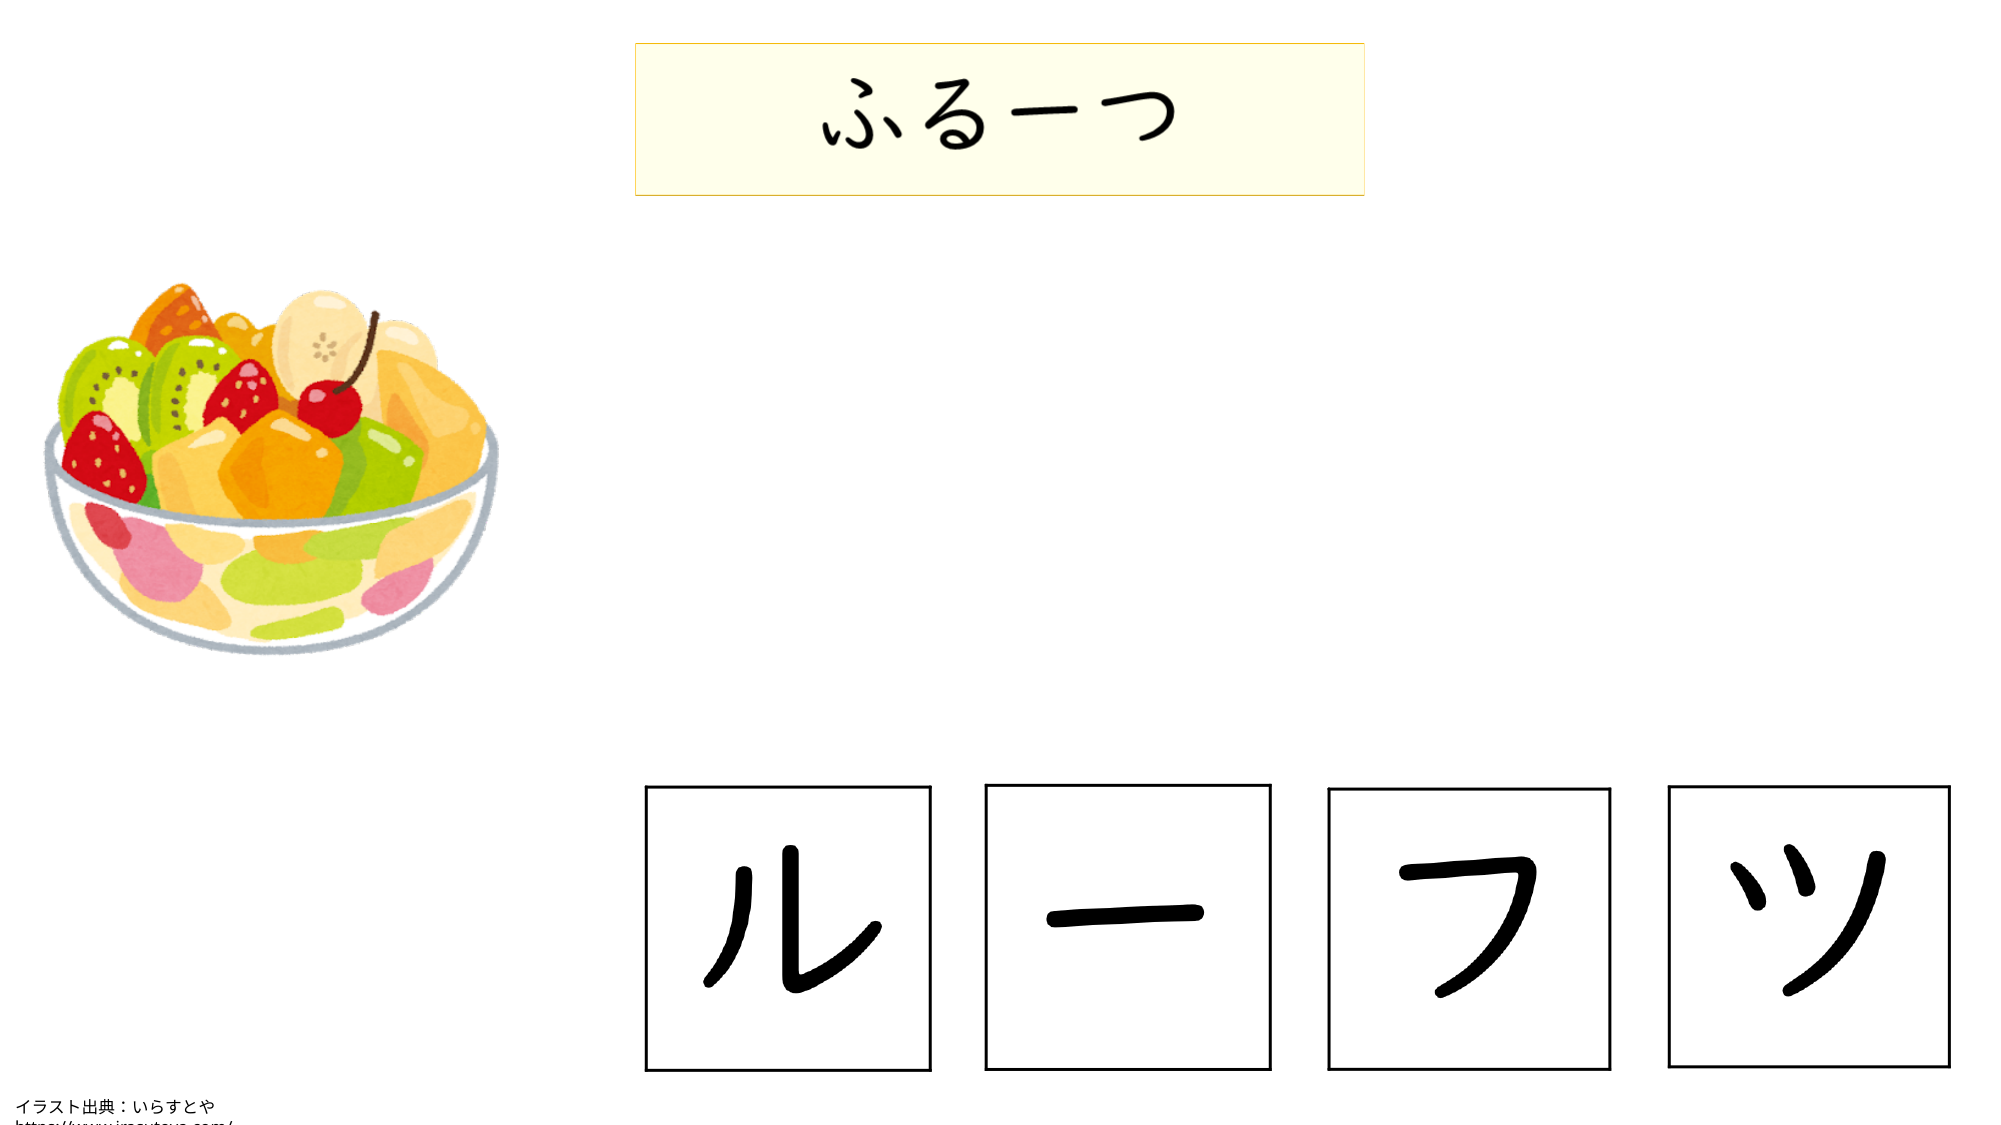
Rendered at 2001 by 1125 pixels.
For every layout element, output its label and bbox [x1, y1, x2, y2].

list [28, 255, 516, 684]
picture [1324, 783, 1614, 1074]
picture [1665, 783, 1953, 1071]
picture [980, 781, 1275, 1074]
picture [641, 780, 934, 1075]
picture [635, 36, 1365, 205]
